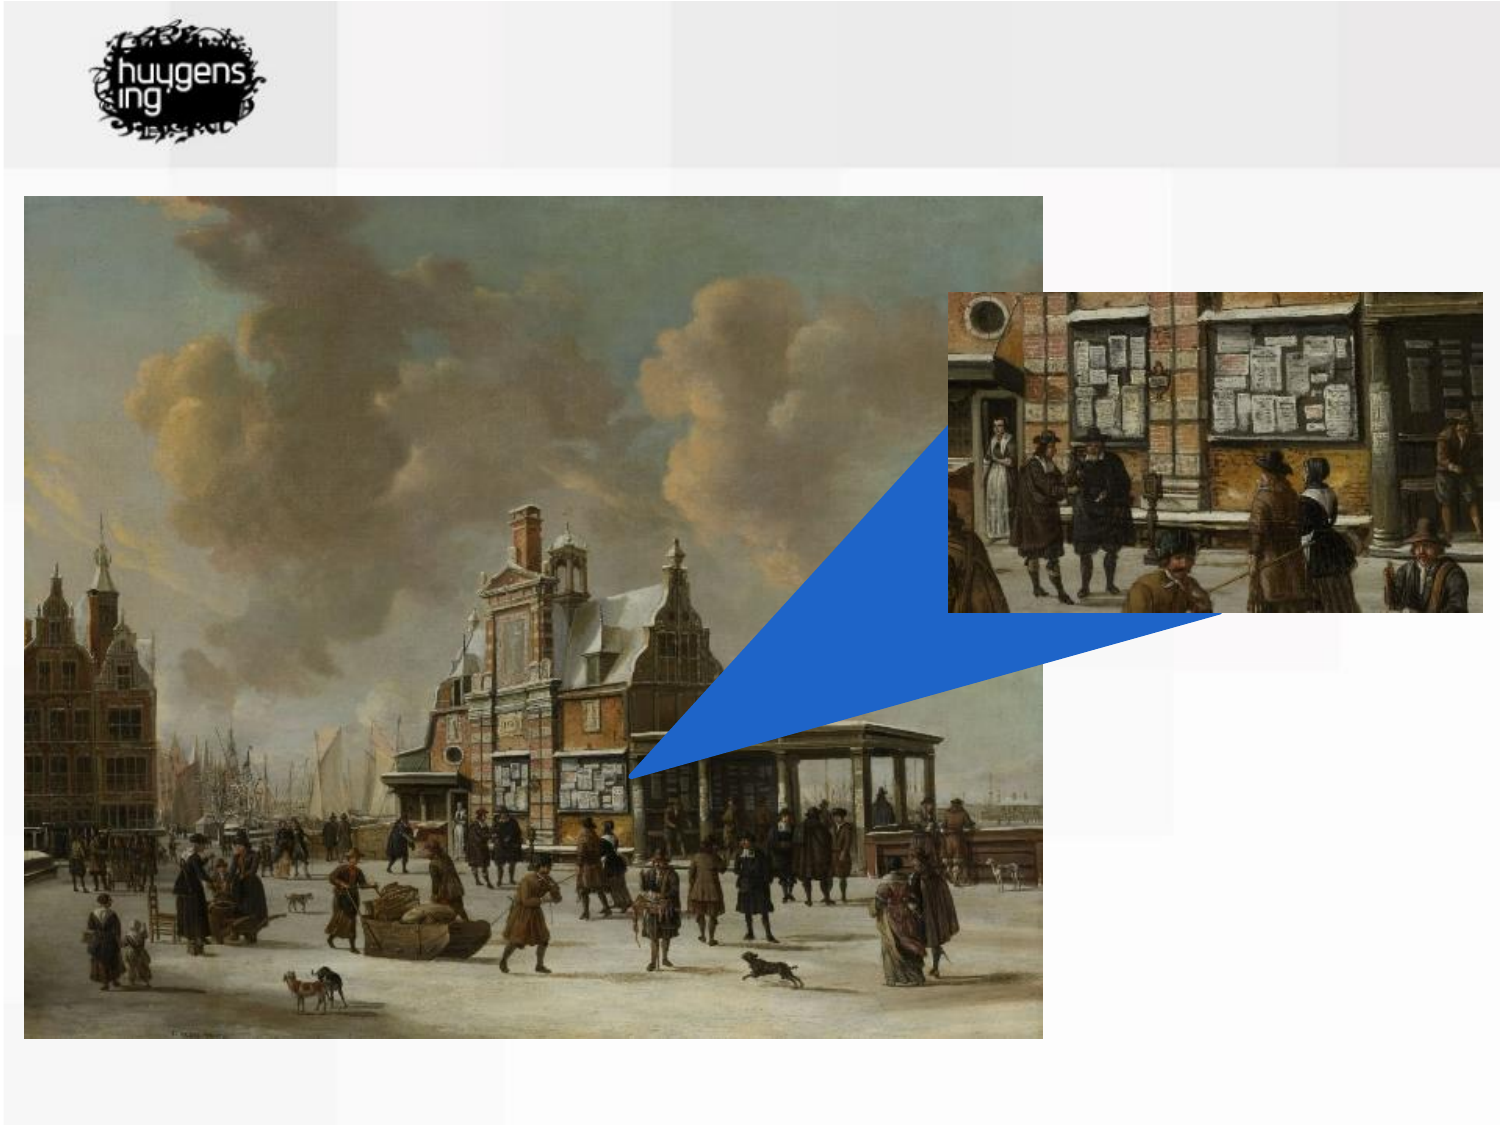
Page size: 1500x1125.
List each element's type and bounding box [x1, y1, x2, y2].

picture [3, 1, 1500, 1125]
list [24, 196, 1043, 1039]
text_box [1047, 621, 1195, 663]
